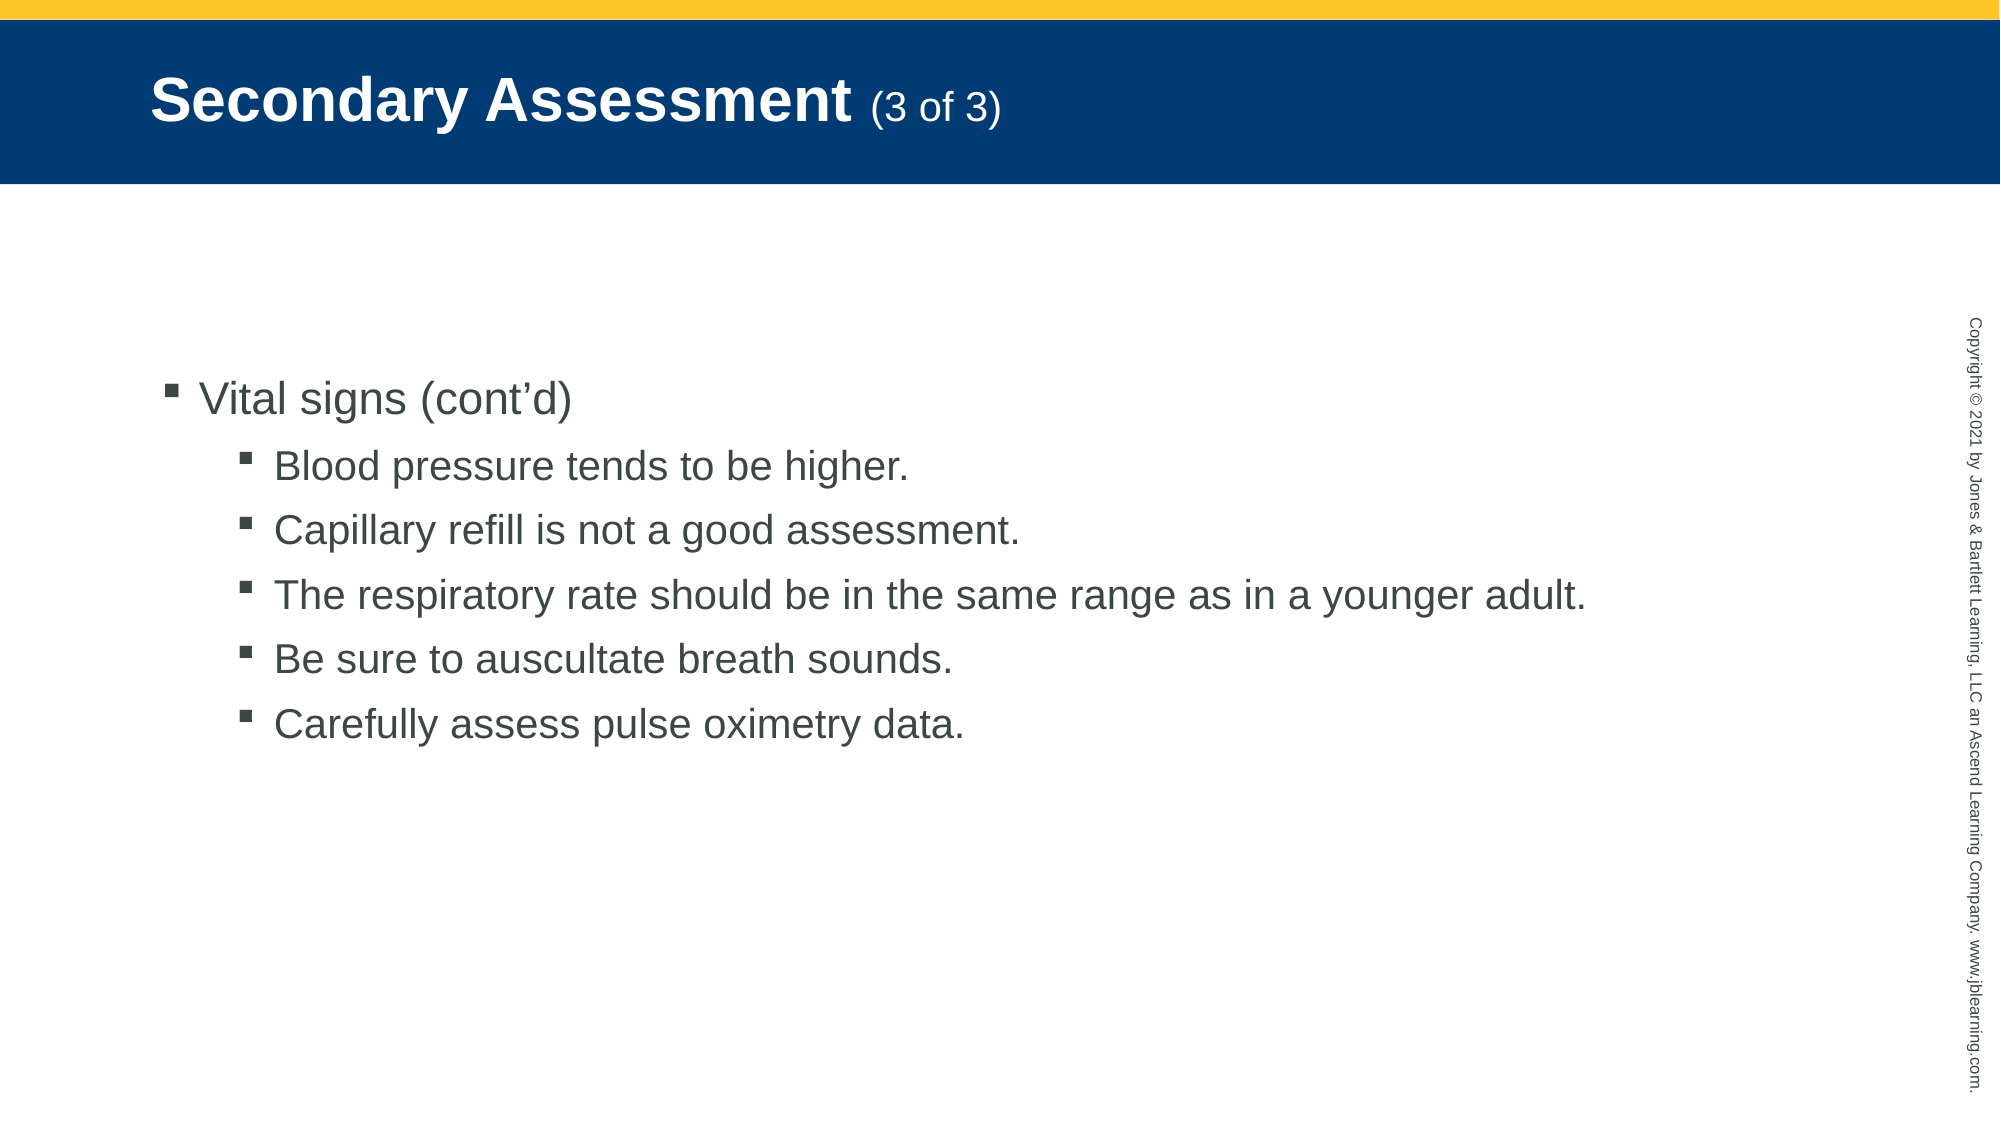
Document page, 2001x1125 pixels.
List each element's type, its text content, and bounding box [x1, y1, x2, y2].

title Secondary Assessment (3 of 3) [0, 19, 2000, 185]
list Vital signs (cont’d) Blood pressure tends to be higher. Capillary refill is not a good assessment. The respiratory rate should be in the same range as in a younger adult. Be sure to auscultate breath sounds. Carefully assess pulse oximetry data. [146, 361, 1859, 1016]
